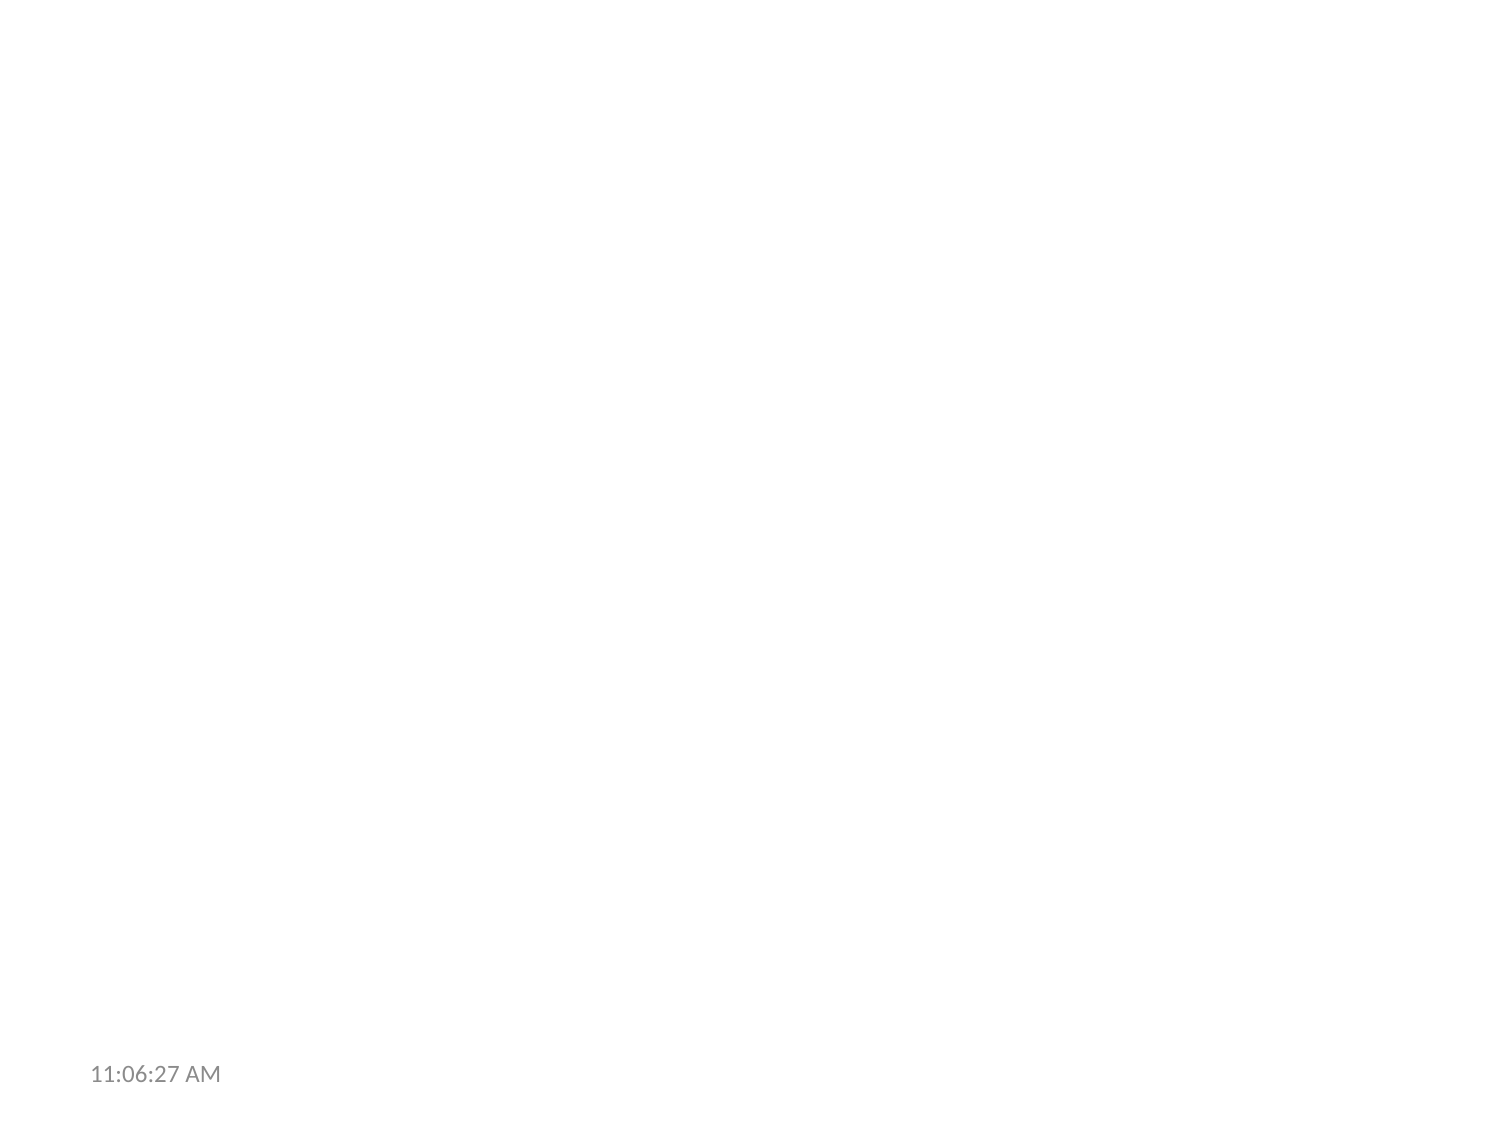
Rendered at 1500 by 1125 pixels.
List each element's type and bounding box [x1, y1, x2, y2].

slide_number [75, 1042, 425, 1103]
